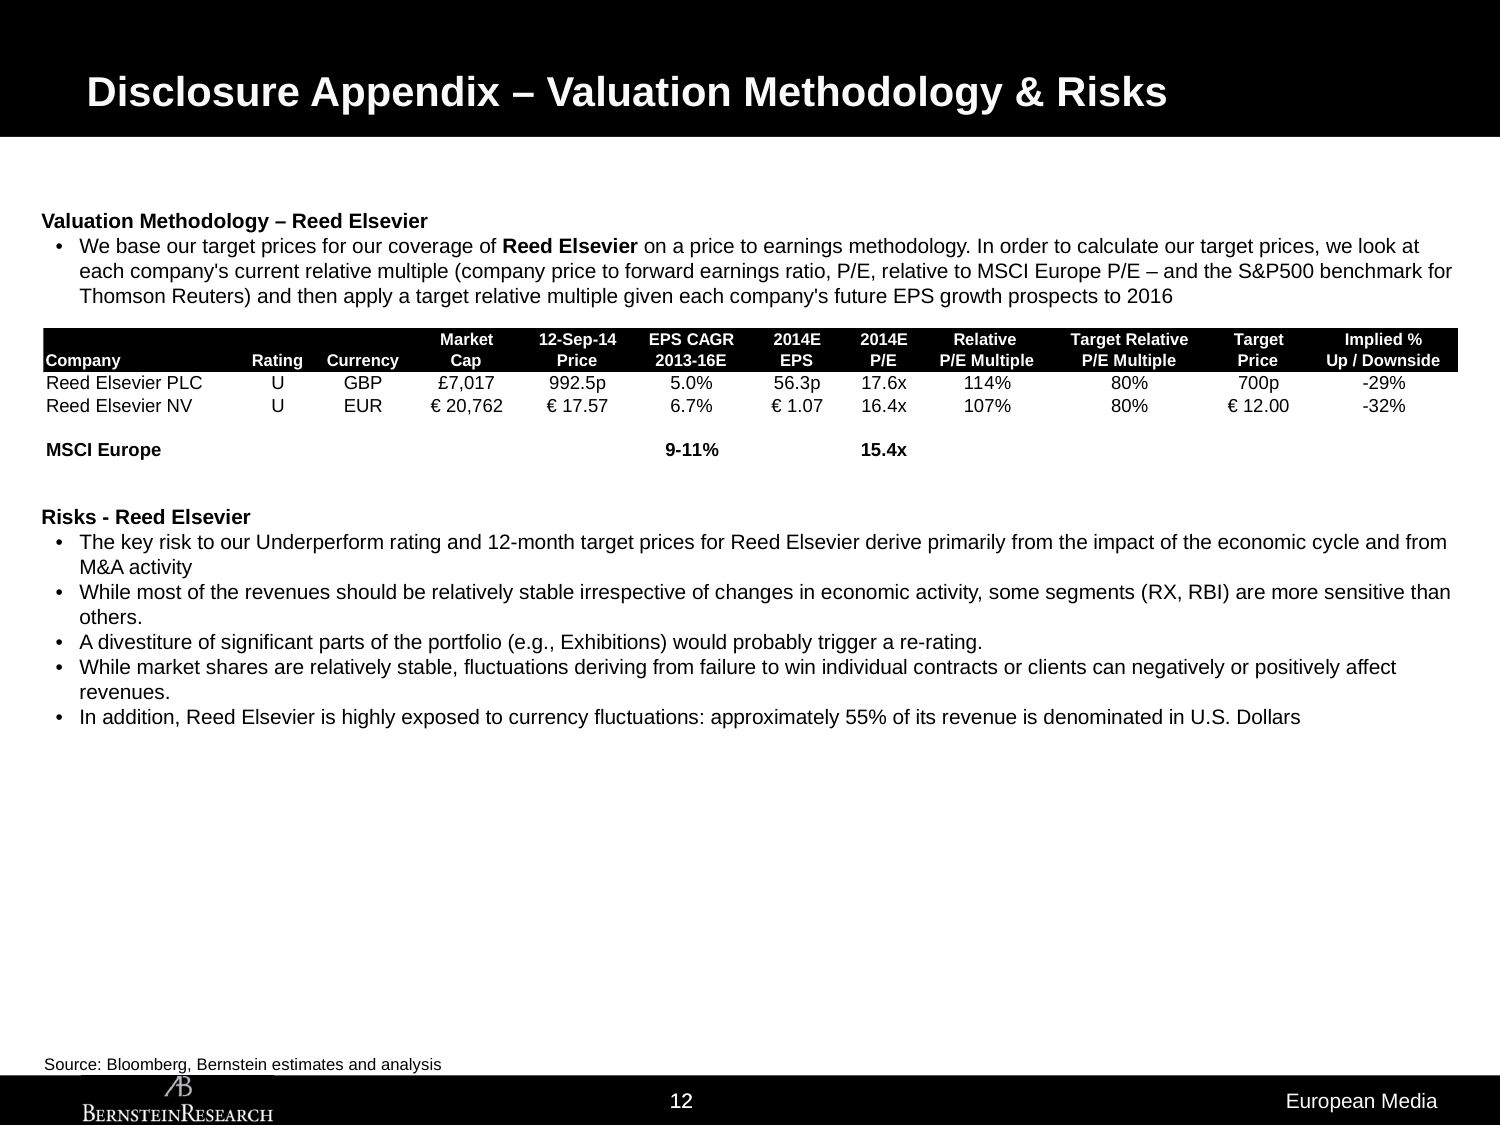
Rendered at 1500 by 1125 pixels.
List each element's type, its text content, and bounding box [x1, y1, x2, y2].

text_box Valuation Methodology – Reed Elsevier • We base our target prices for our coverage of Reed Elsevier on a price to earnings methodology. In order to calculate our target prices, we look at each company's current relative multiple (company price to forward earnings ratio, P/E, relative to MSCI Europe P/E – and the S&P500 benchmark for Thomson Reuters) and then apply a target relative multiple given each company's future EPS growth prospects to 2016 [41, 208, 1459, 309]
text_box Source: Bloomberg, Bernstein estimates and analysis [29, 1046, 869, 1082]
title Disclosure Appendix – Valuation Methodology & Risks [86, 67, 1451, 117]
picture [81, 1082, 274, 1122]
picture [41, 325, 1459, 464]
text_box Risks - Reed Elsevier • The key risk to our Underperform rating and 12-month target prices for Reed Elsevier derive primarily from the impact of the economic cycle and from M&A activity • While most of the revenues should be relatively stable irrespective of changes in economic activity, some segments (RX, RBI) are more sensitive than others. • A divestiture of significant parts of the portfolio (e.g., Exhibitions) would probably trigger a re-rating. • While market shares are relatively stable, fluctuations deriving from failure to win individual contracts or clients can negatively or positively affect revenues. • In addition, Reed Elsevier is highly exposed to currency fluctuations: approximately 55% of its revenue is denominated in U.S. Dollars [41, 503, 1459, 754]
